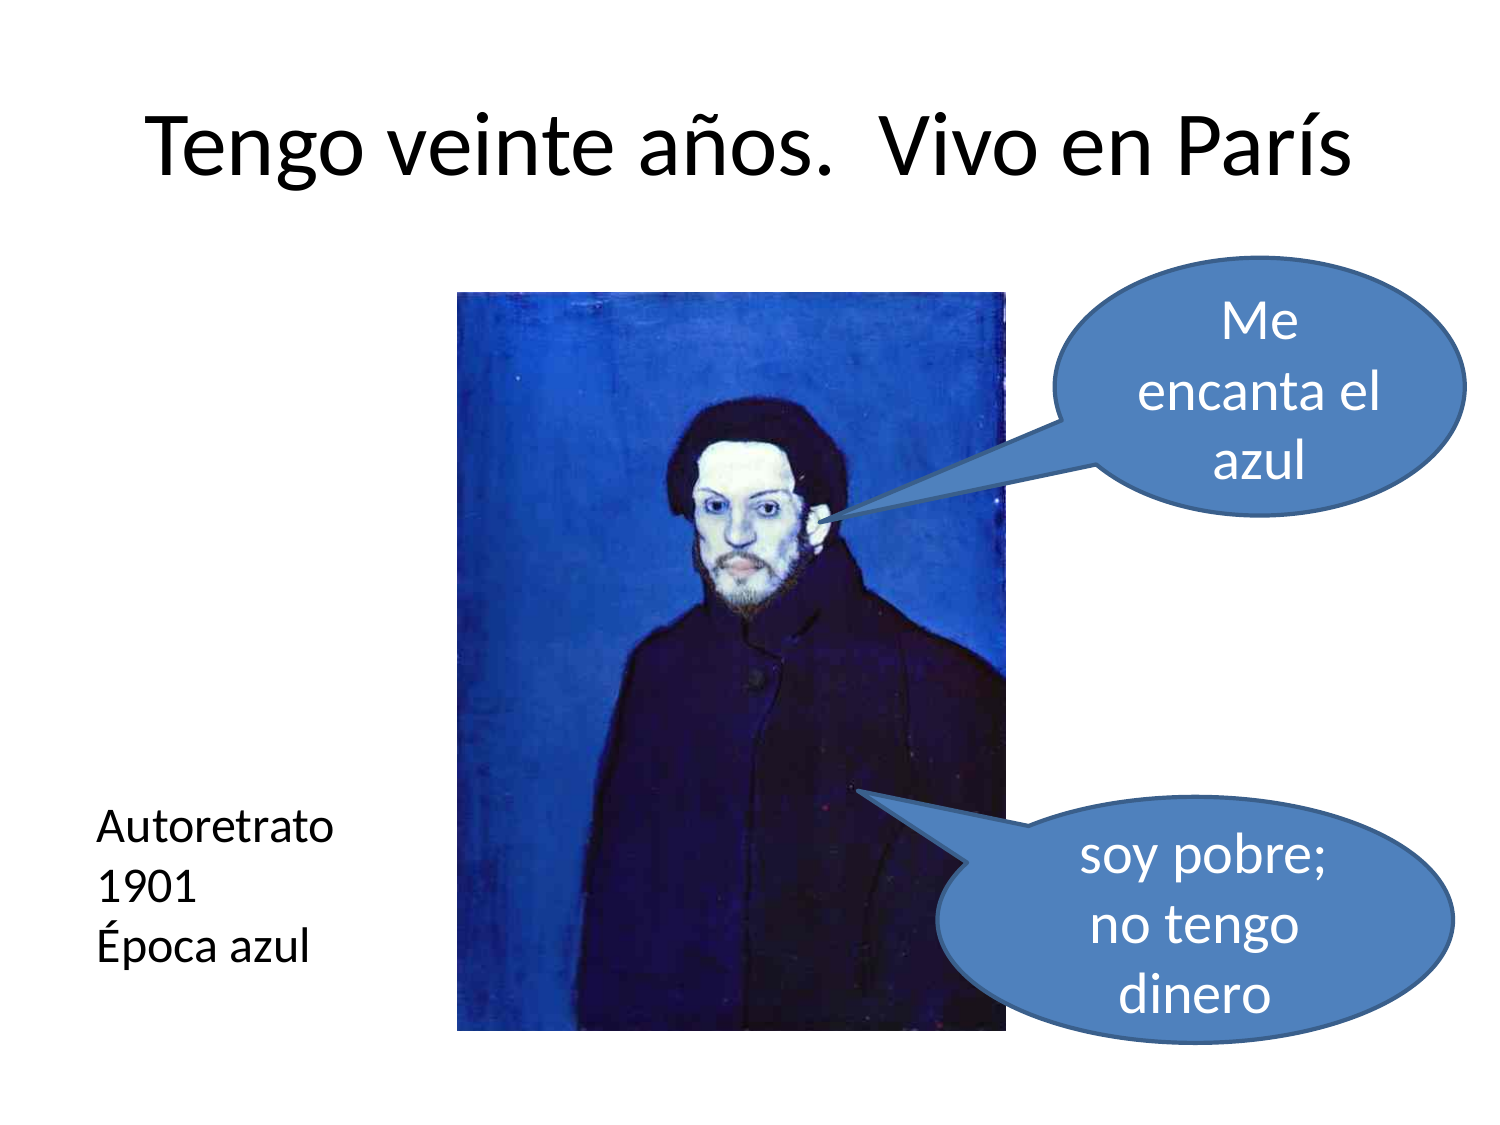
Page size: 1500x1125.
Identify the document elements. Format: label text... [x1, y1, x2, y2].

text_box soy pobre; no tengo dinero [1010, 794, 1456, 1046]
text_box Autoretrato 1901 Época azul [82, 785, 387, 980]
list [456, 292, 1006, 1031]
text_box Me encanta el azul [1010, 255, 1467, 518]
title Tengo veinte años. Vivo en París [74, 44, 1426, 233]
